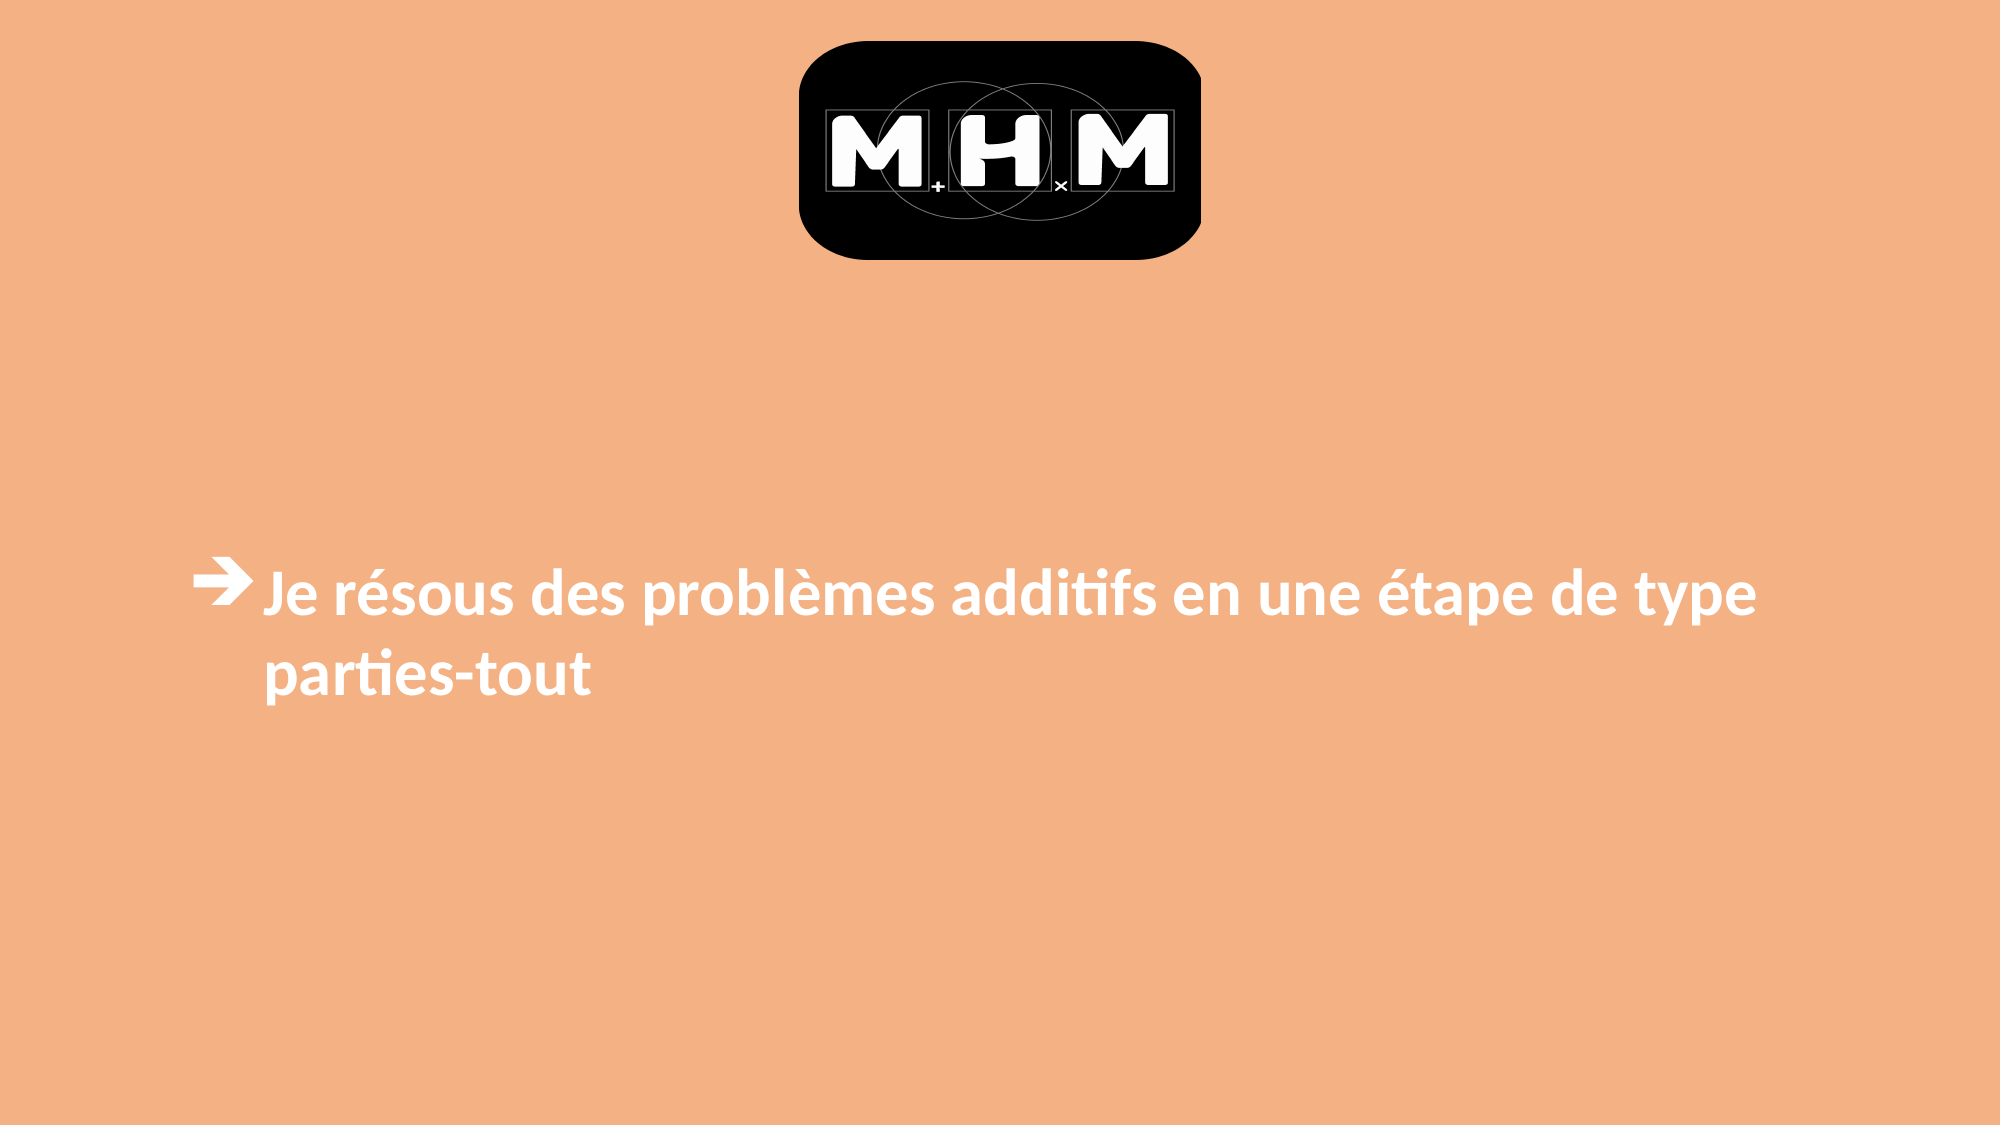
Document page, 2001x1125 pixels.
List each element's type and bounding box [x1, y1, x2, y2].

text_box [0, 0, 2000, 1125]
